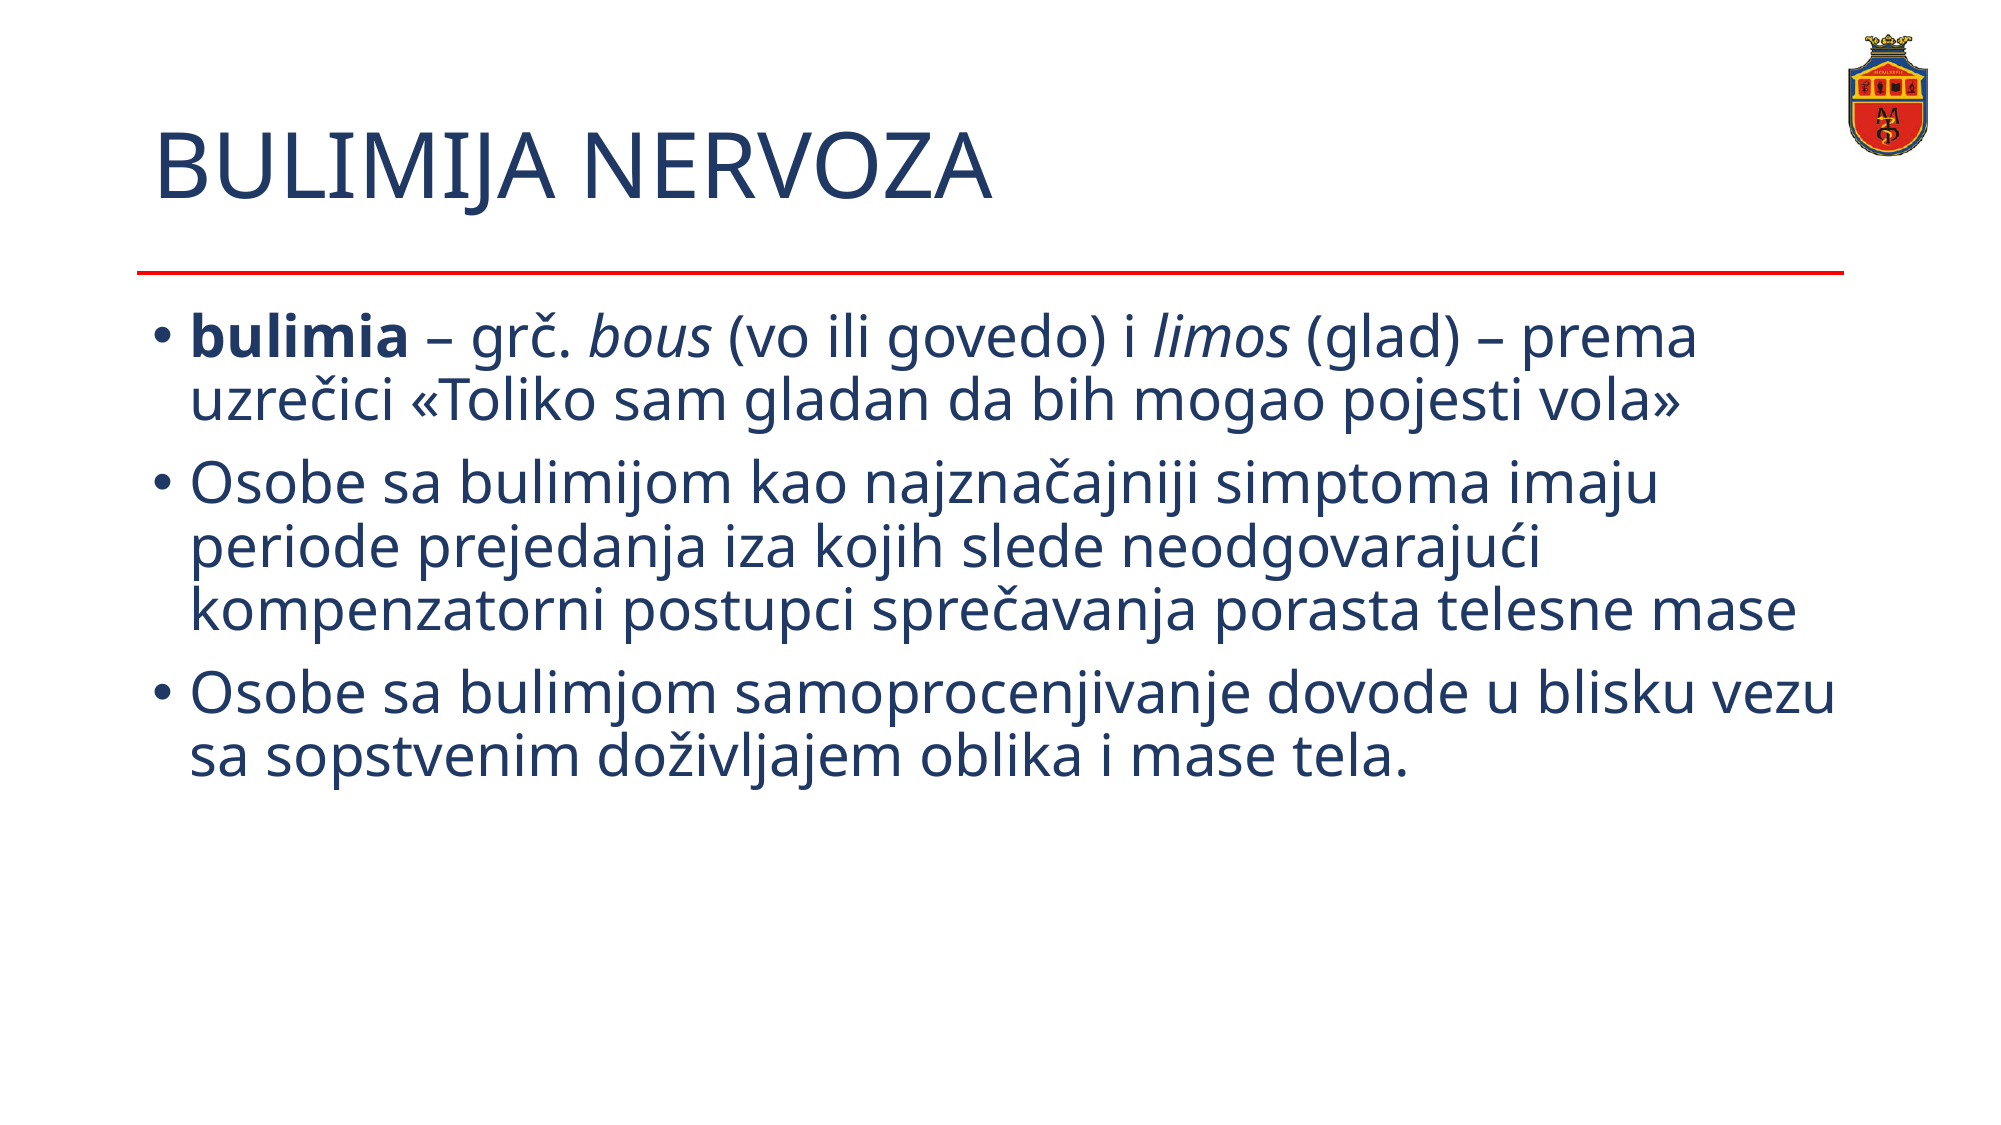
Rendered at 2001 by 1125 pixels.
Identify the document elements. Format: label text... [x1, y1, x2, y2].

list bulimia – grč. bous (vo ili govedo) i limos (glad) – prema uzrečici «Toliko sam gladan da bih mogao pojesti vola» Osobe sa bulimijom kao najznačajniji simptoma imaju periode prejedanja iza kojih slede neodgovarajući kompenzatorni postupci sprečavanja porasta telesne mase Osobe sa bulimjom samoprocenjivanje dovode u blisku vezu sa sopstvenim doživljajem oblika i mase tela. [137, 299, 1863, 1014]
title BULIMIJA NERVOZA [137, 59, 1863, 278]
picture [1794, 16, 1969, 189]
